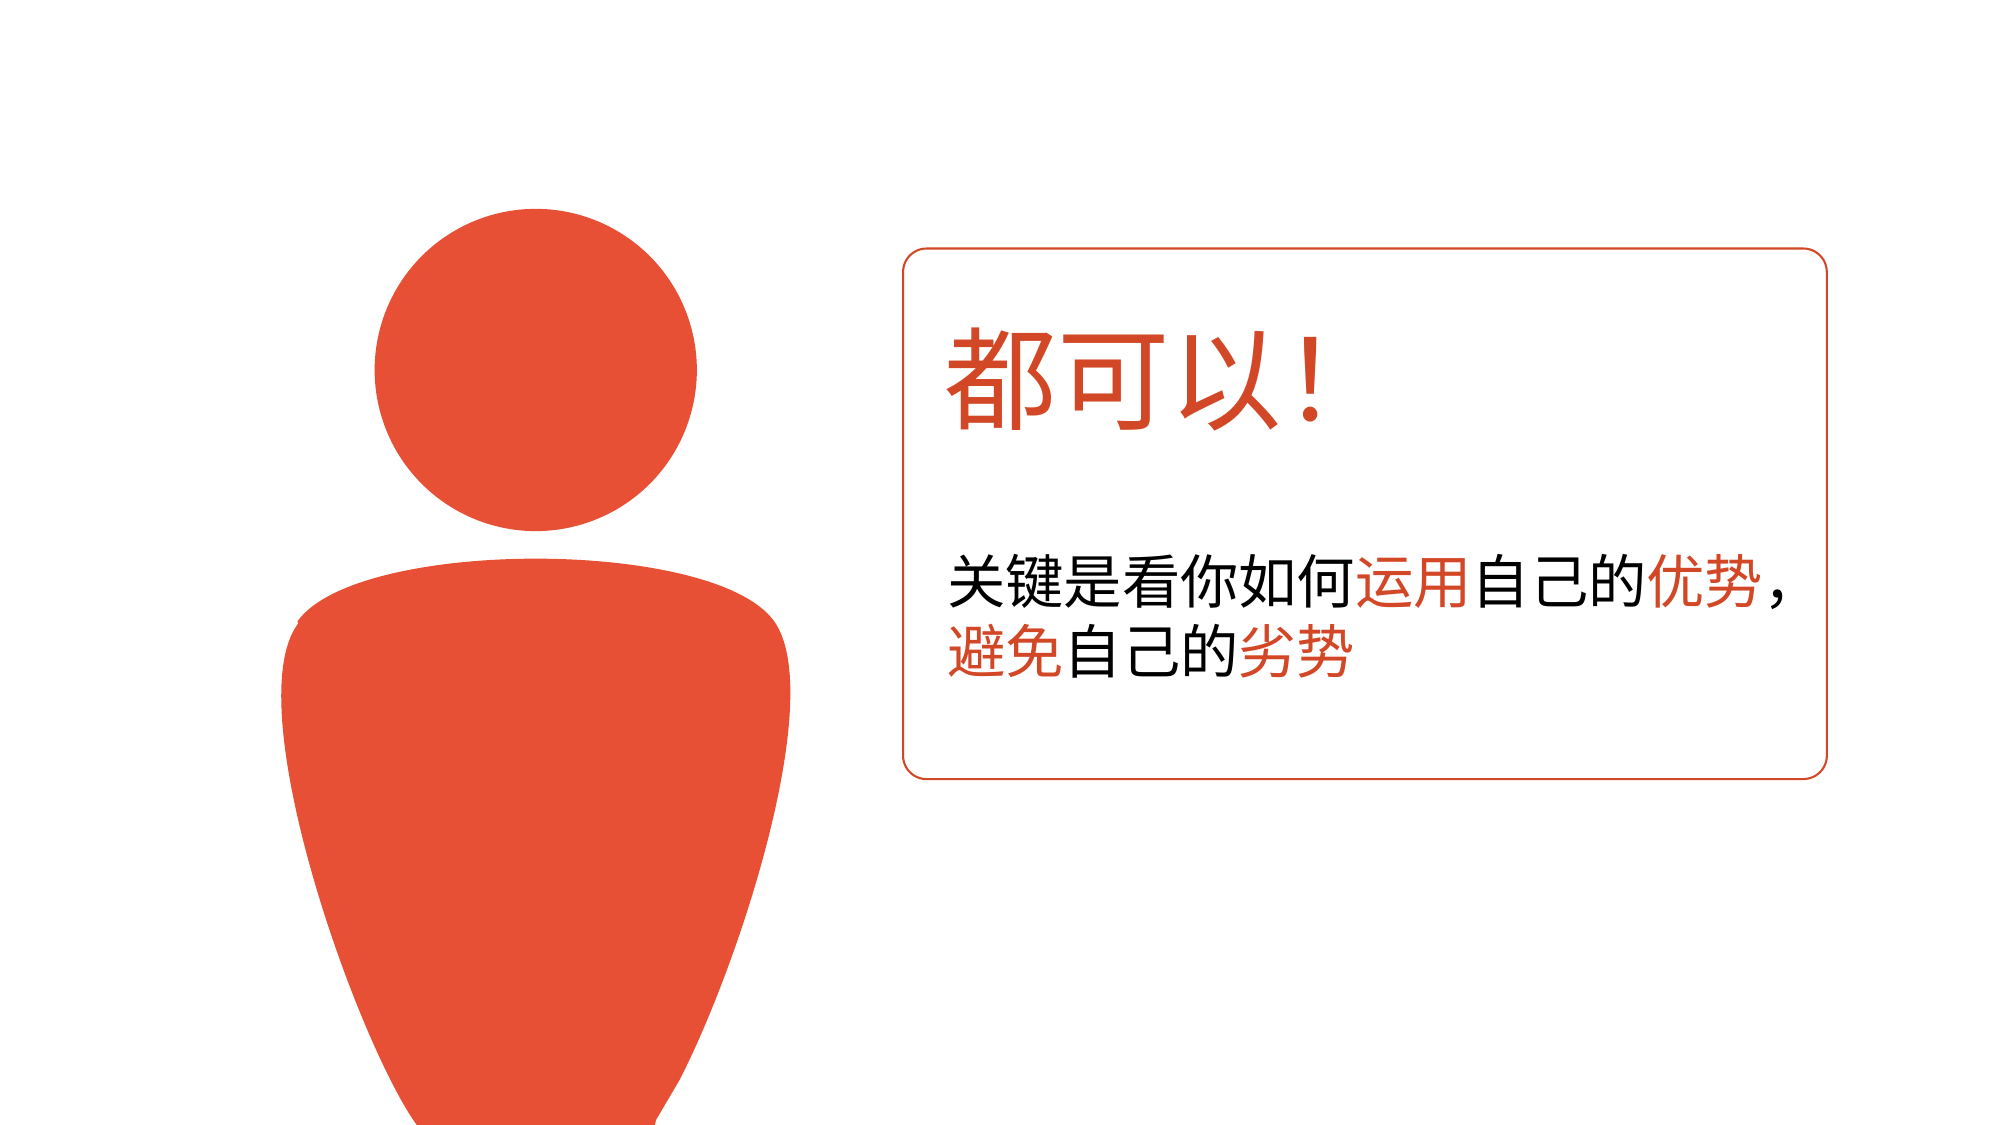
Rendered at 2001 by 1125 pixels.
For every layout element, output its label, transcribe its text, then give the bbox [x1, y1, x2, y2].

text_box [281, 209, 791, 1125]
text_box 关键是看你如何运用自己的优势， 避免自己的劣势 [1828, 537, 1837, 693]
text_box [902, 247, 1828, 781]
